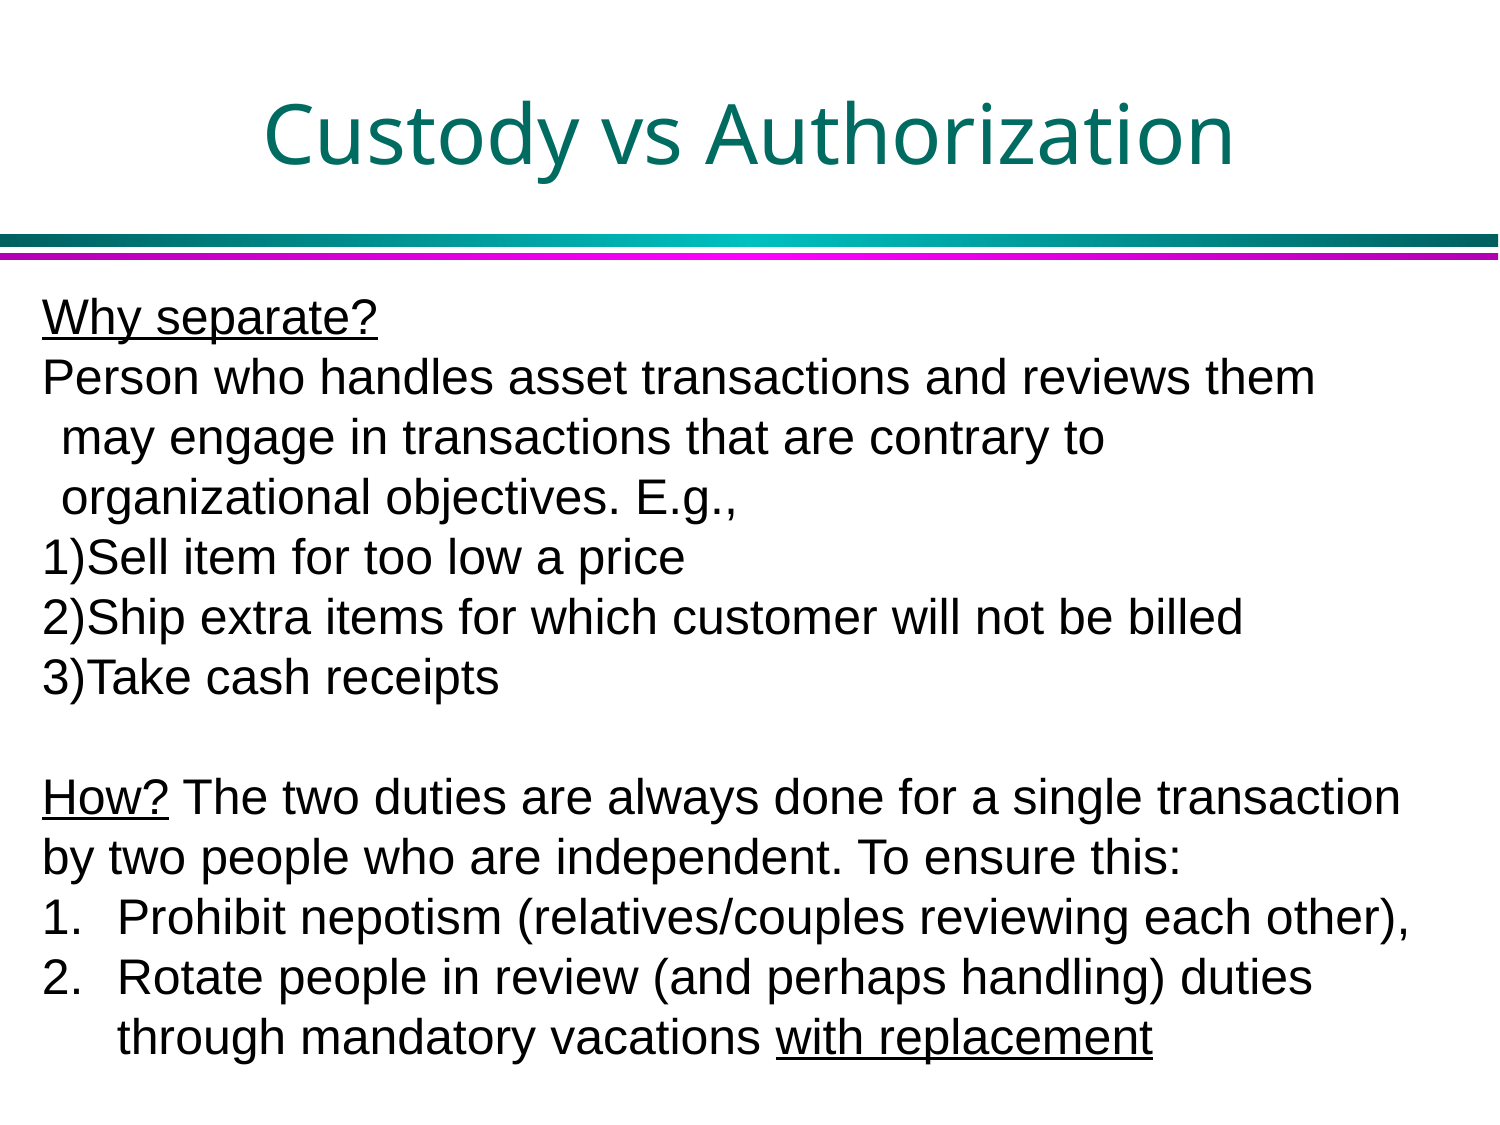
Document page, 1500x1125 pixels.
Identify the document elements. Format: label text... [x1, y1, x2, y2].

text_box Why separate? Person who handles asset transactions and reviews them may engage in transactions that are contrary to organizational objectives. E.g., Sell item for too low a price Ship extra items for which customer will not be billed Take cash receipts How? The two duties are always done for a single transaction by two people who are independent. To ensure this: Prohibit nepotism (relatives/couples reviewing each other), Rotate people in review (and perhaps handling) duties through mandatory vacations with replacement [27, 276, 1438, 1072]
title Custody vs Authorization [0, 36, 1500, 226]
